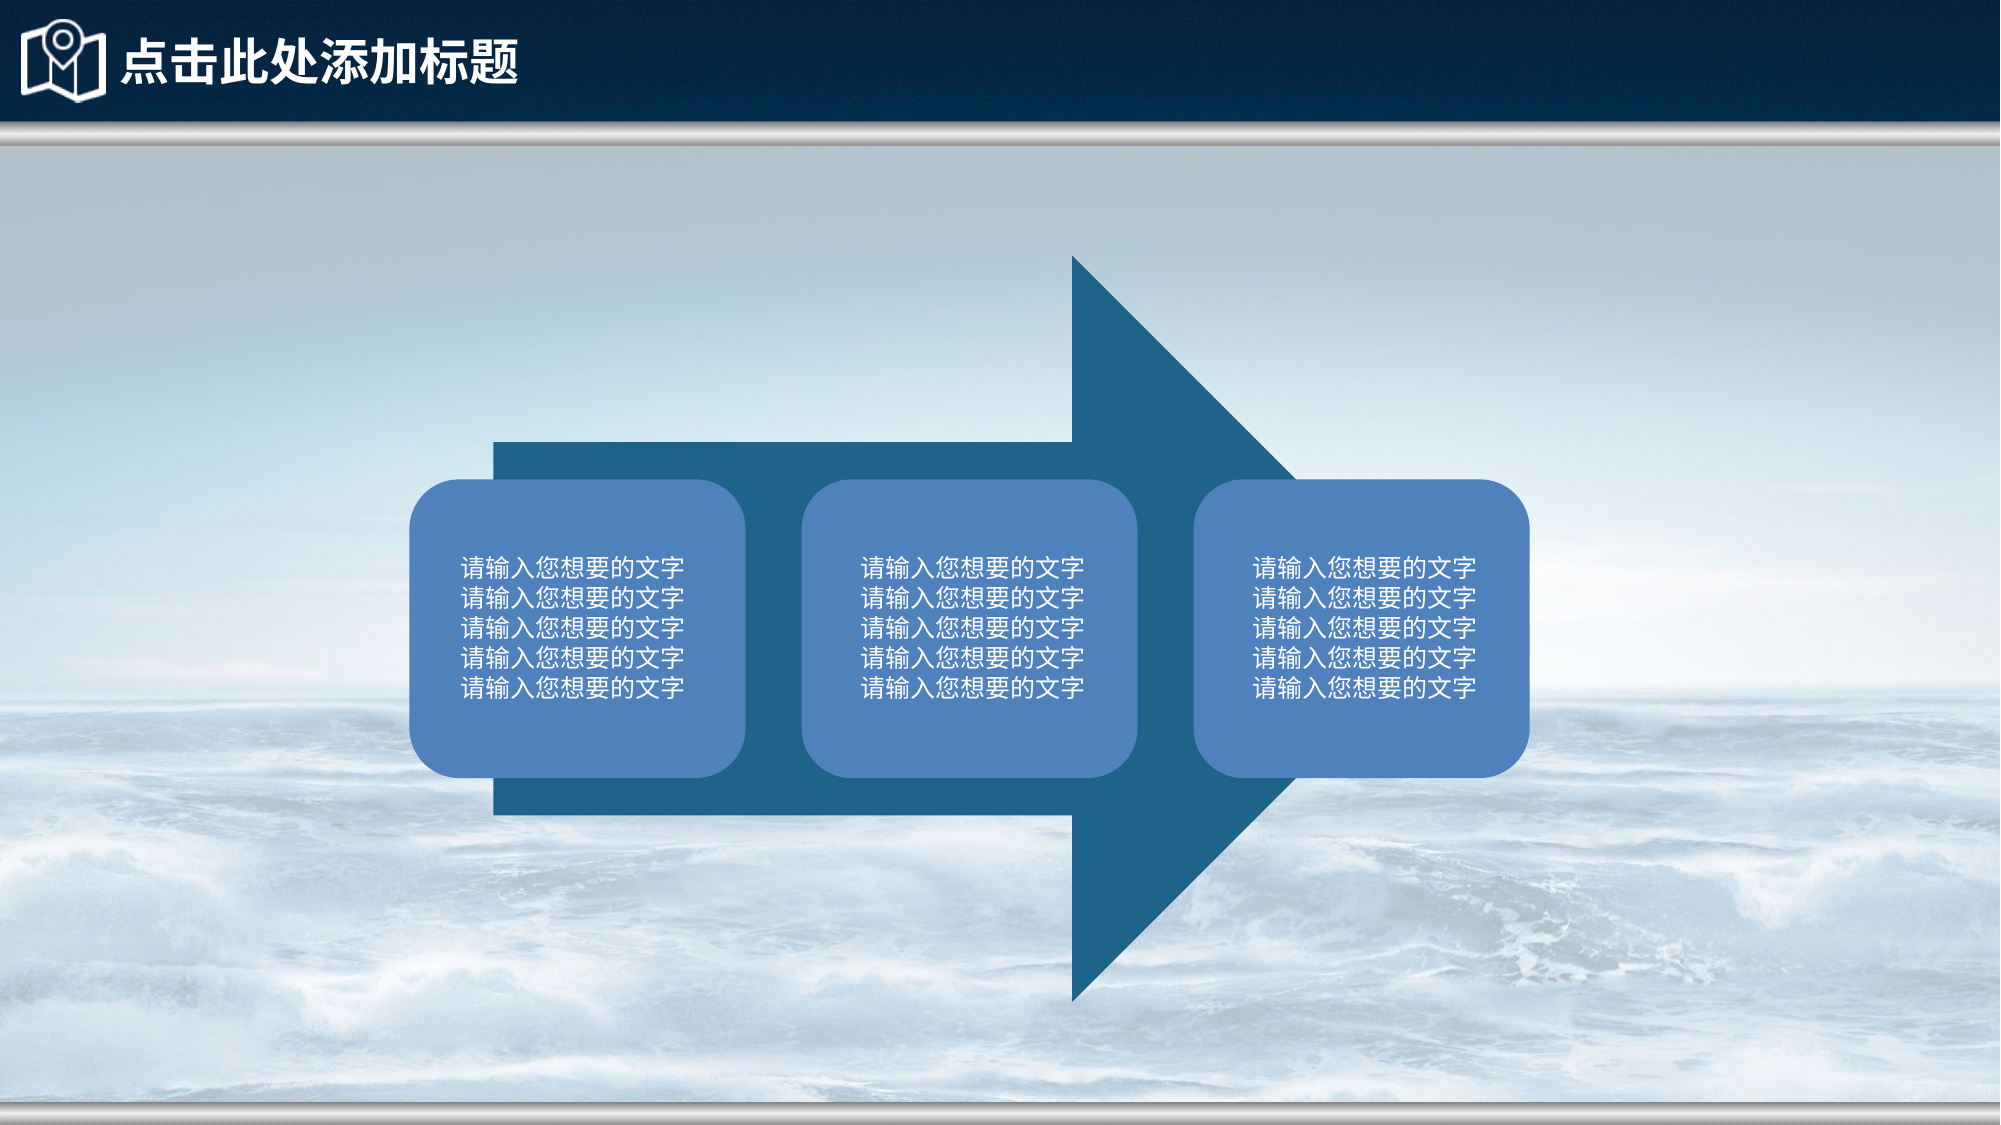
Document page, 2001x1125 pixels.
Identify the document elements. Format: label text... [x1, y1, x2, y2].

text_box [21, 19, 579, 104]
text_box [409, 479, 746, 779]
picture [0, 1102, 2000, 1125]
picture [0, 0, 2000, 121]
picture [0, 122, 2000, 146]
text_box 请输入您想要的文字 请输入您想要的文字 请输入您想要的文字 请输入您想要的文字 请输入您想要的文字 [445, 545, 710, 710]
text_box [493, 255, 1296, 1003]
text_box [801, 479, 1138, 779]
text_box 请输入您想要的文字 请输入您想要的文字 请输入您想要的文字 请输入您想要的文字 请输入您想要的文字 [1237, 545, 1502, 710]
text_box [1193, 479, 1530, 779]
text_box 请输入您想要的文字 请输入您想要的文字 请输入您想要的文字 请输入您想要的文字 请输入您想要的文字 [845, 545, 1110, 710]
